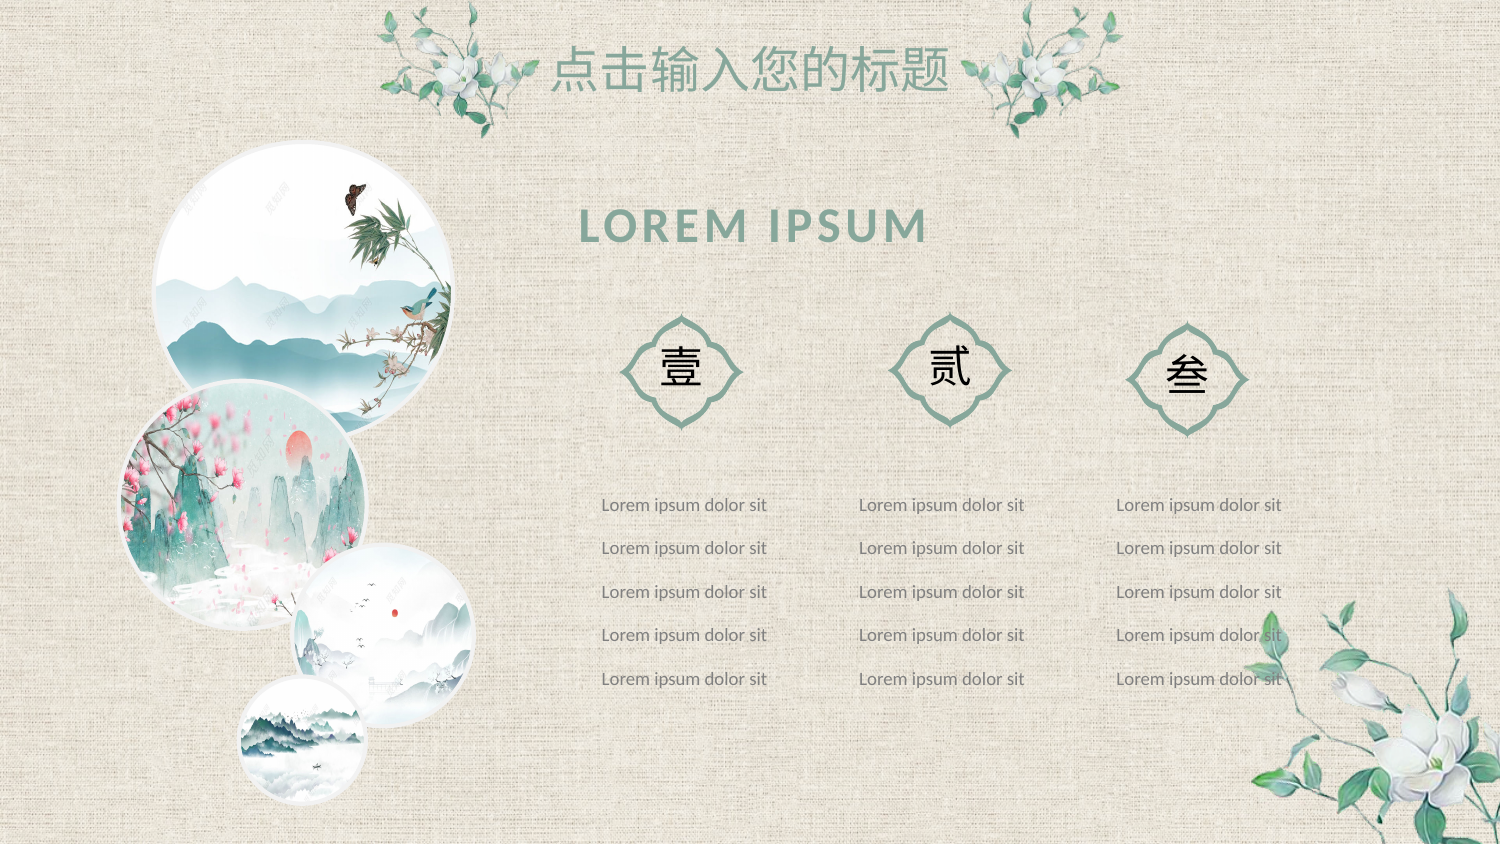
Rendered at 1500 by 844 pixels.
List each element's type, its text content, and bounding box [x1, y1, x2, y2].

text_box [887, 311, 1013, 430]
text_box Lorem ipsum dolor sit Lorem ipsum dolor sit Lorem ipsum dolor sit Lorem ipsum dolor sit Lorem ipsum dolor sit [586, 482, 799, 746]
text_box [1125, 320, 1250, 439]
text_box [118, 380, 367, 629]
picture [0, 0, 1500, 844]
text_box [292, 544, 474, 727]
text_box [374, 0, 1125, 140]
text_box [153, 141, 454, 436]
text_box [619, 313, 744, 432]
text_box [238, 676, 366, 804]
text_box Lorem ipsum dolor sit Lorem ipsum dolor sit Lorem ipsum dolor sit Lorem ipsum dolor sit Lorem ipsum dolor sit [844, 482, 1056, 746]
text_box LOREM IPSUM [563, 184, 1044, 258]
text_box Lorem ipsum dolor sit Lorem ipsum dolor sit Lorem ipsum dolor sit Lorem ipsum dolor sit Lorem ipsum dolor sit [1101, 482, 1314, 746]
